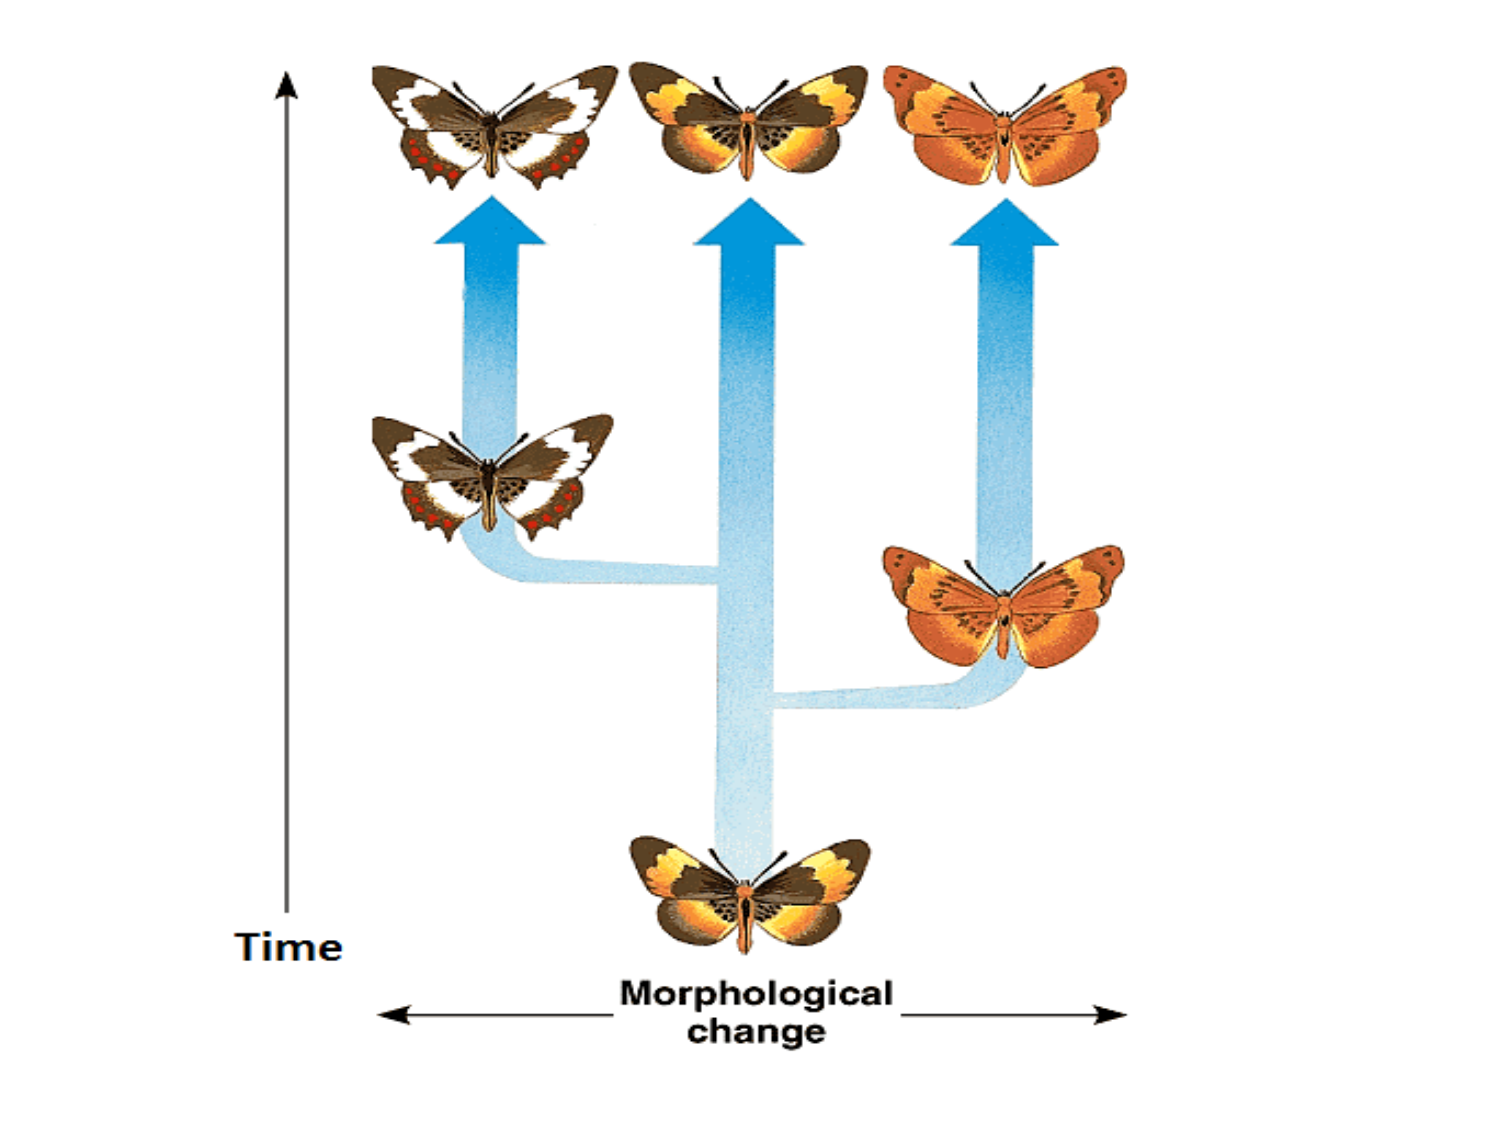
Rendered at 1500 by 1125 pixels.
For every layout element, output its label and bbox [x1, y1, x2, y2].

picture [204, 44, 1180, 1075]
